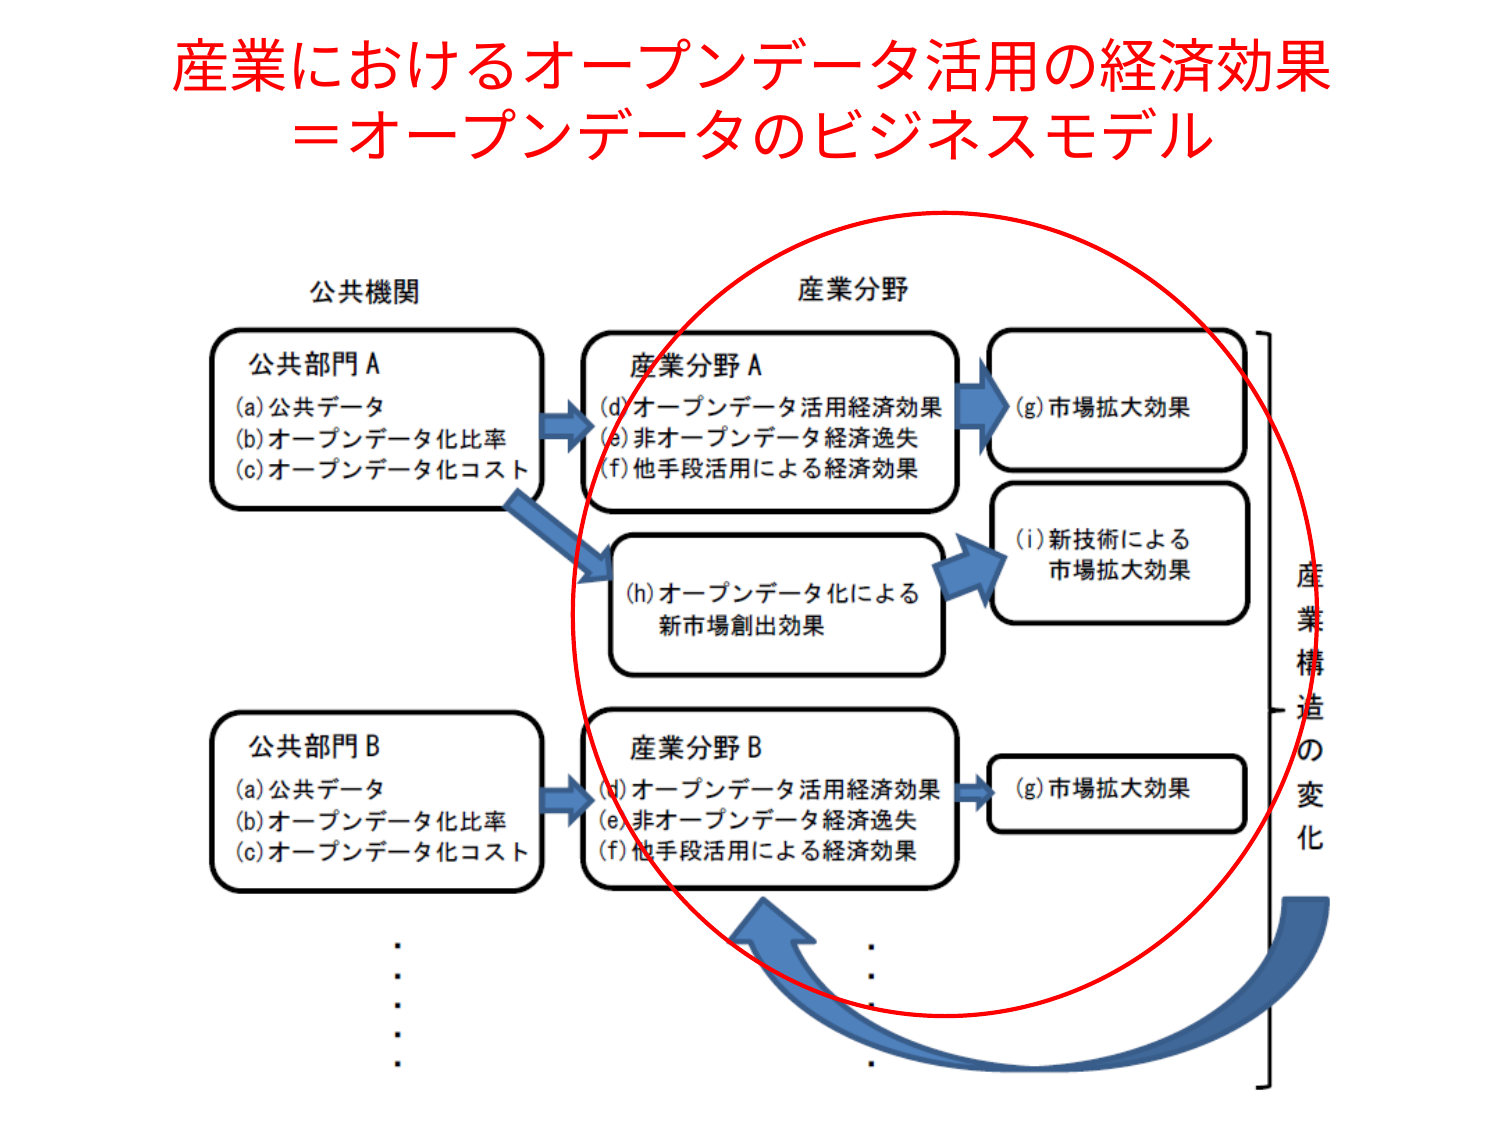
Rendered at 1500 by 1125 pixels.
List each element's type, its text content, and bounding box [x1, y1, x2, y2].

picture [194, 235, 1387, 1122]
text_box [819, 210, 1071, 234]
title 産業におけるオープンデータ活用の経済効果 ＝オープンデータのビジネスモデル [76, 5, 1427, 193]
